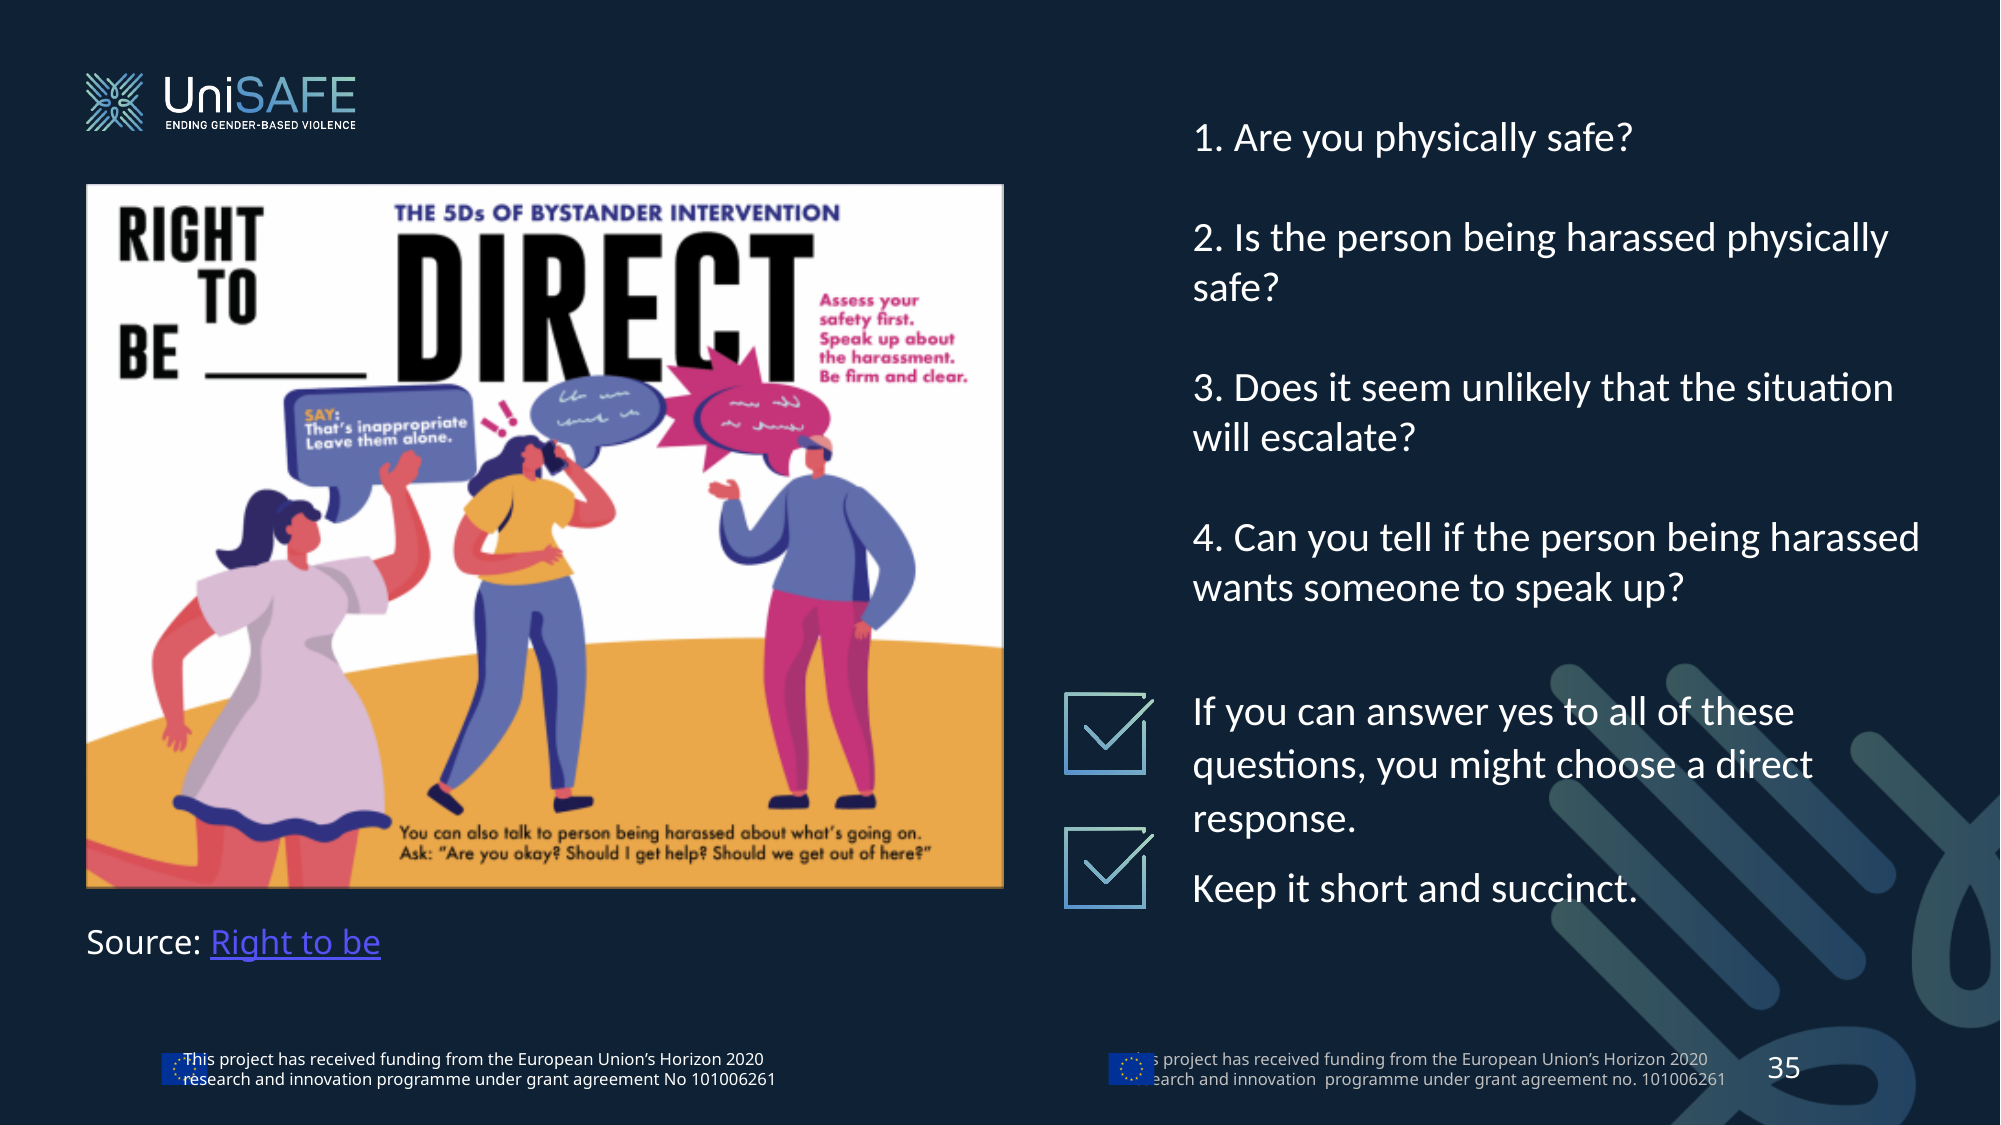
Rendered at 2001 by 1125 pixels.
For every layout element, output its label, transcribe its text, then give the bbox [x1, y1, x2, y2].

text_box This project has received funding from the European Union’s Horizon 2020 research and innovation programme under grant agreement no. 101006261 [1112, 1041, 1743, 1097]
text_box Source: Right to be [86, 890, 1741, 1019]
text_box [1084, 834, 1154, 884]
text_box [1065, 827, 1146, 909]
picture [86, 73, 356, 131]
text_box 1. Are you physically safe? 2. Is the person being harassed physically safe? 3. Does it seem unlikely that the situation will escalate? 4. Can you tell if the person being harassed wants someone to speak up? If you can answer yes to all of these questions, you might choose a direct response. Keep it short and succinct. [1192, 102, 1932, 918]
text_box [1084, 699, 1154, 750]
text_box [1065, 692, 1146, 775]
picture [86, 184, 1004, 889]
picture [1108, 1053, 1155, 1085]
